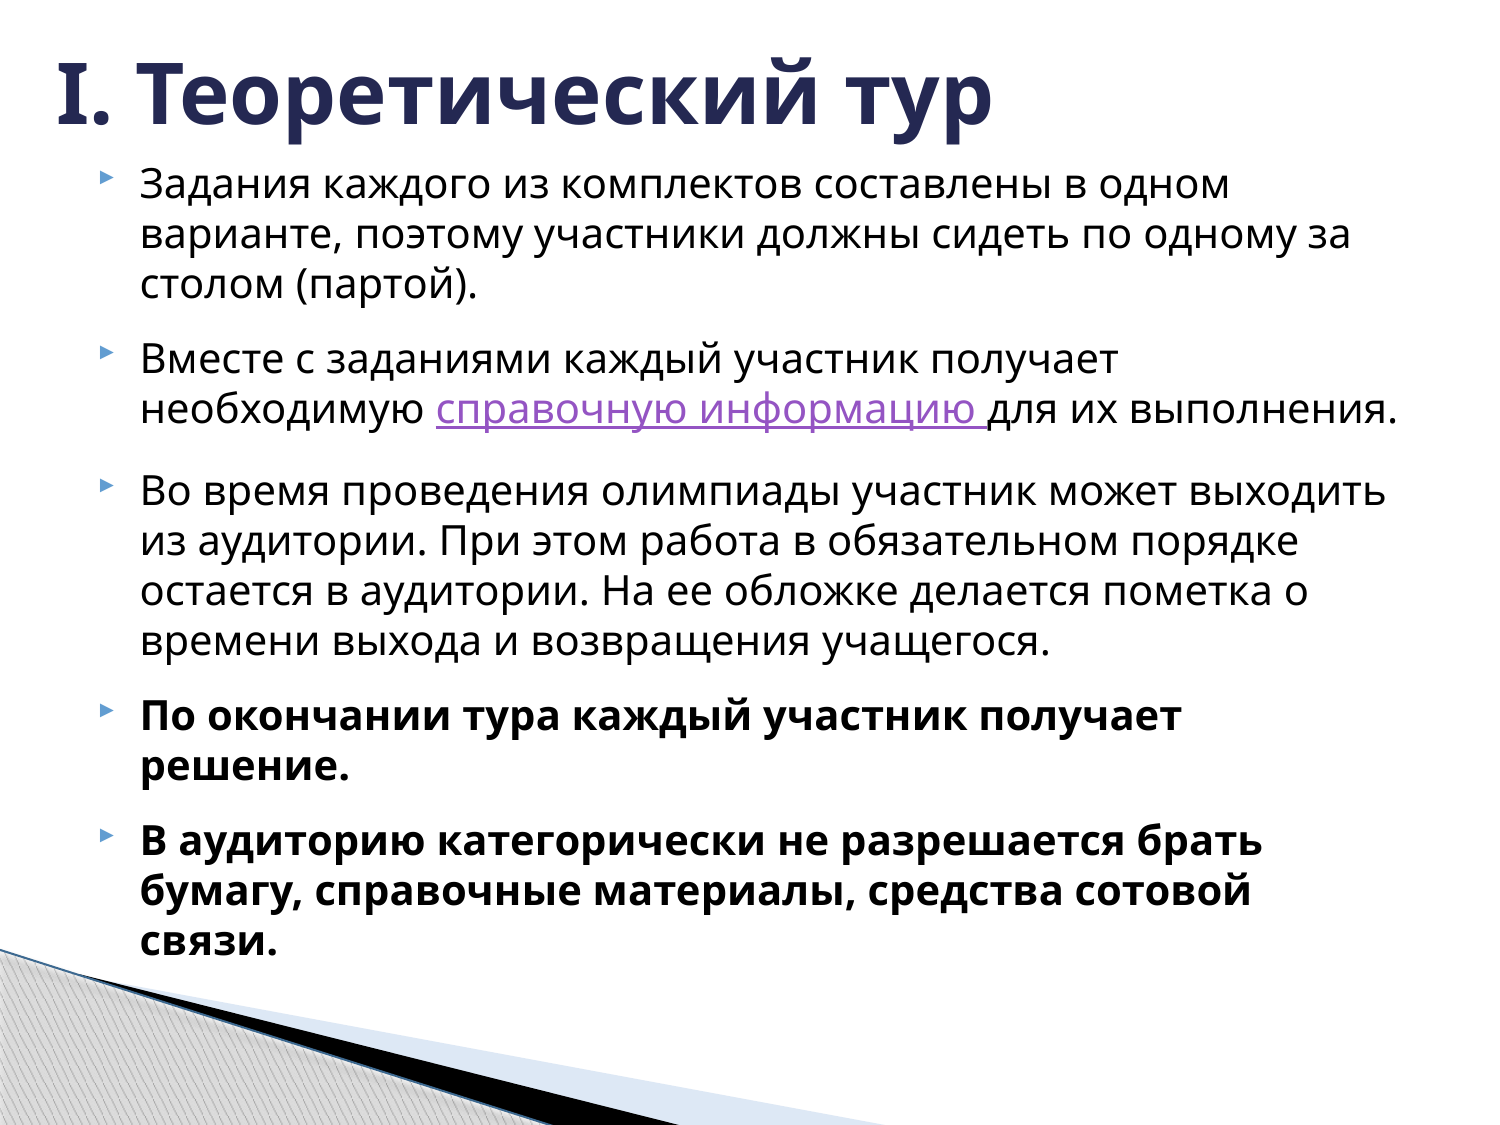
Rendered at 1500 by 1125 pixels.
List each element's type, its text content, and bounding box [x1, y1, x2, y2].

list Задания каждого из комплектов составлены в одном варианте, поэтому участники должны сидеть по одному за столом (партой). Вместе с заданиями каждый участник получает необходимую справочную информацию для их выполнения. Во время проведения олимпиады участник может выходить из аудитории. При этом работа в обязательном порядке остается в аудитории. На ее обложке делается пометка о времени выхода и возвращения учащегося. По окончании тура каждый участник получает решение. В аудиторию категорически не разрешается брать бумагу, справочные материалы, средства сотовой связи. [64, 149, 1415, 1024]
title I. Теоретический тур [41, 30, 1392, 149]
